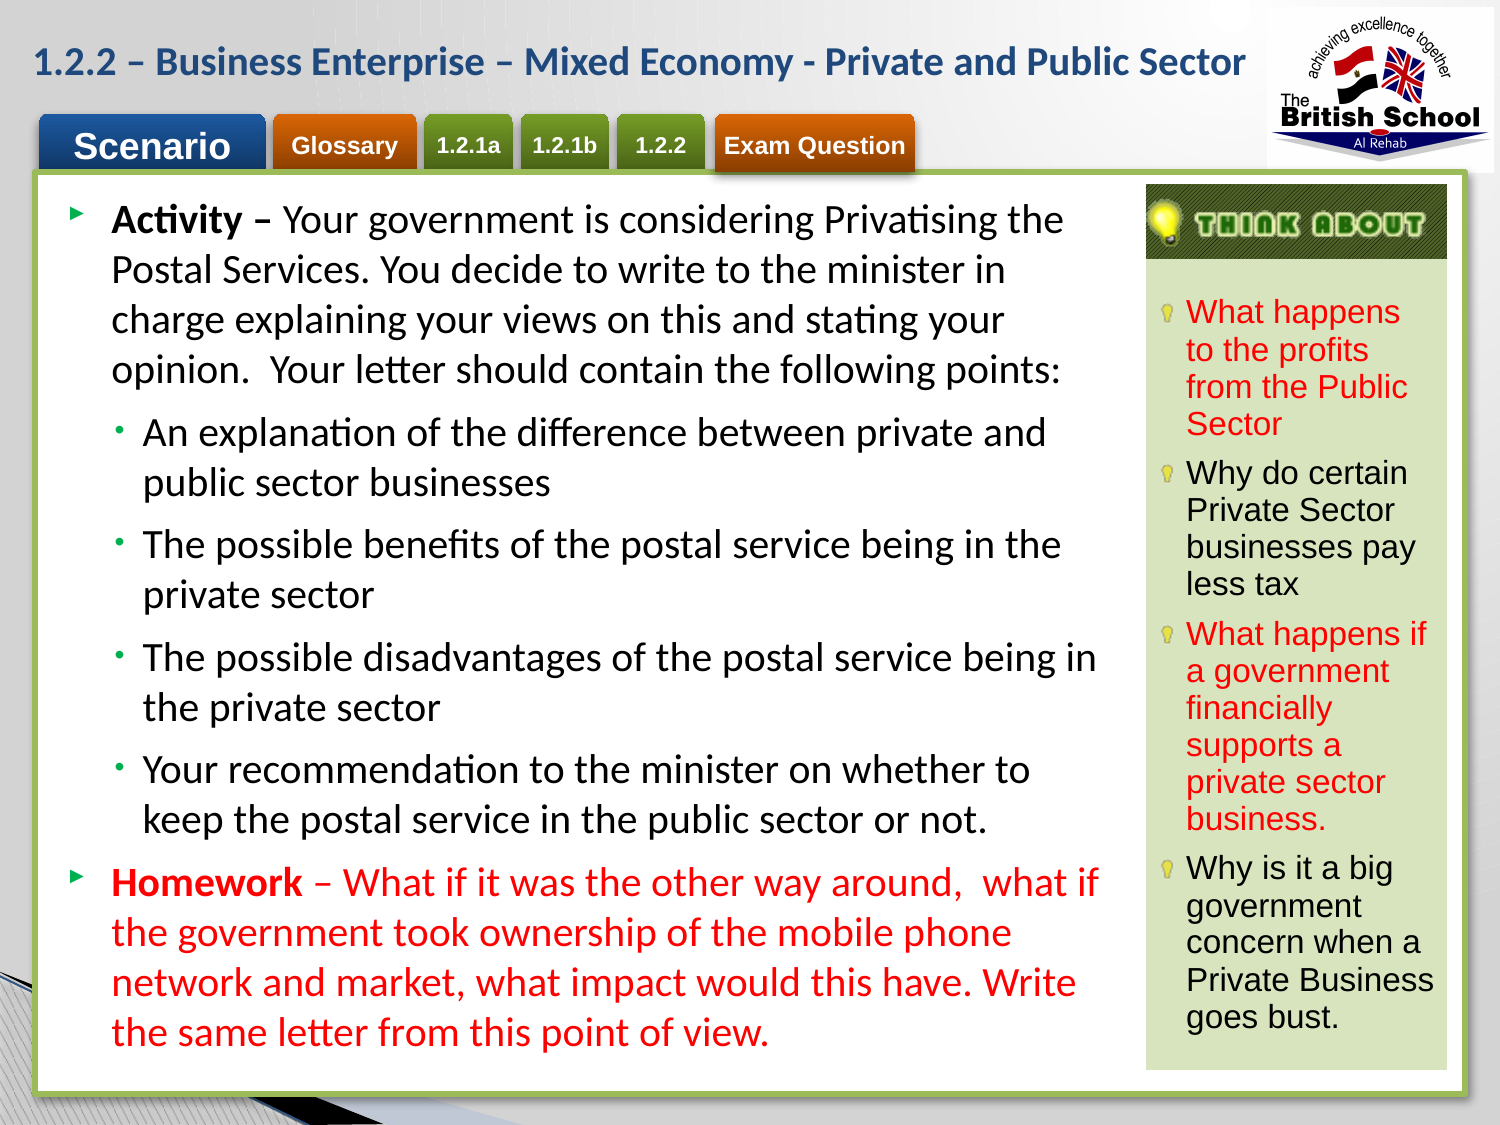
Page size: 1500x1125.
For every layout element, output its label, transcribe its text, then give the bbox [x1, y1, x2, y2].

picture [1157, 622, 1177, 646]
picture [1157, 856, 1177, 881]
picture [281, 1114, 303, 1125]
picture [1267, 7, 1495, 173]
picture [1157, 300, 1177, 325]
text_box Activity – Your government is considering Privatising the Postal Services. You decide to write to the minister in charge explaining your views on this and stating your opinion. Your letter should contain the following points: An explanation of the difference between private and public sector businesses The possible benefits of the postal service being in the private sector The possible disadvantages of the postal service being in the private sector Your recommendation to the minister on whether to keep the postal service in the public sector or not. Homework – What if it was the other way around, what if the government took ownership of the mobile phone network and market, what impact would this have. Write the same letter from this point of view. [53, 184, 1129, 894]
picture [1145, 195, 1430, 253]
picture [1157, 461, 1177, 485]
table_cell What happens to the profits from the Public Sector Why do certain Private Sector businesses pay less tax What happens if a government financially supports a private sector business. Why is it a big government concern when a Private Business goes bust. [1146, 259, 1447, 1070]
table_header [1146, 184, 1447, 259]
title 1.2.2 – Business Enterprise – Mixed Economy - Private and Public Sector [17, 7, 1270, 110]
